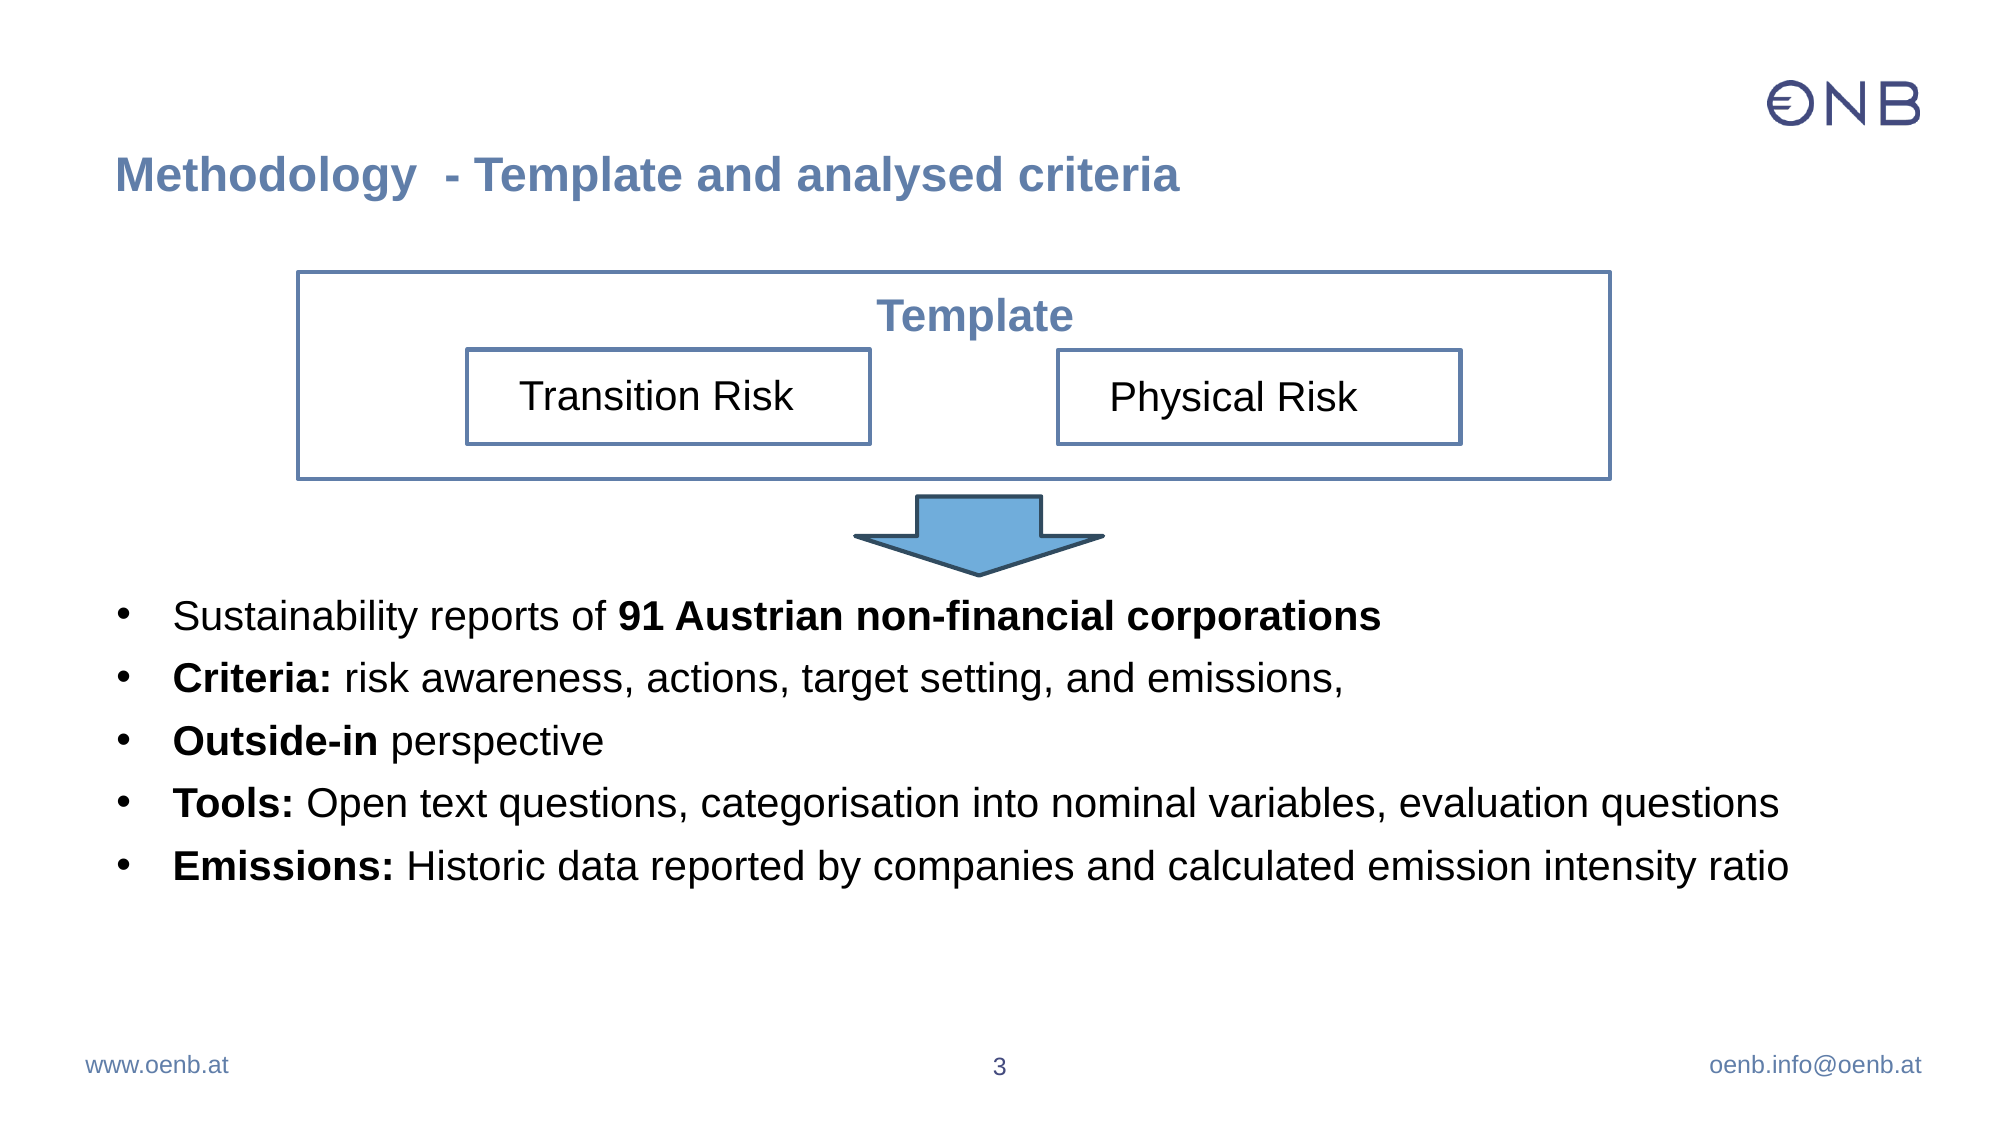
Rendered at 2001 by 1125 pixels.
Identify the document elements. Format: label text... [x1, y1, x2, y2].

text_box Physical Risk [1094, 446, 1451, 481]
text_box [1056, 348, 1463, 446]
text_box Template [861, 283, 1102, 402]
picture [1767, 80, 1920, 126]
slide_number 3 [822, 1044, 1178, 1089]
text_box Sustainability reports of 91 Austrian non-financial corporations Criteria: risk awareness, actions, target setting, and emissions, Outside-in perspective Tools: Open text questions, categorisation into nominal variables, evaluation questions Emissions: Historic data reported by companies and calculated emission intensity ratio [101, 581, 1902, 995]
text_box [296, 270, 1612, 481]
title Methodology - Template and analysed criteria [99, 137, 1900, 209]
text_box [853, 494, 1106, 578]
